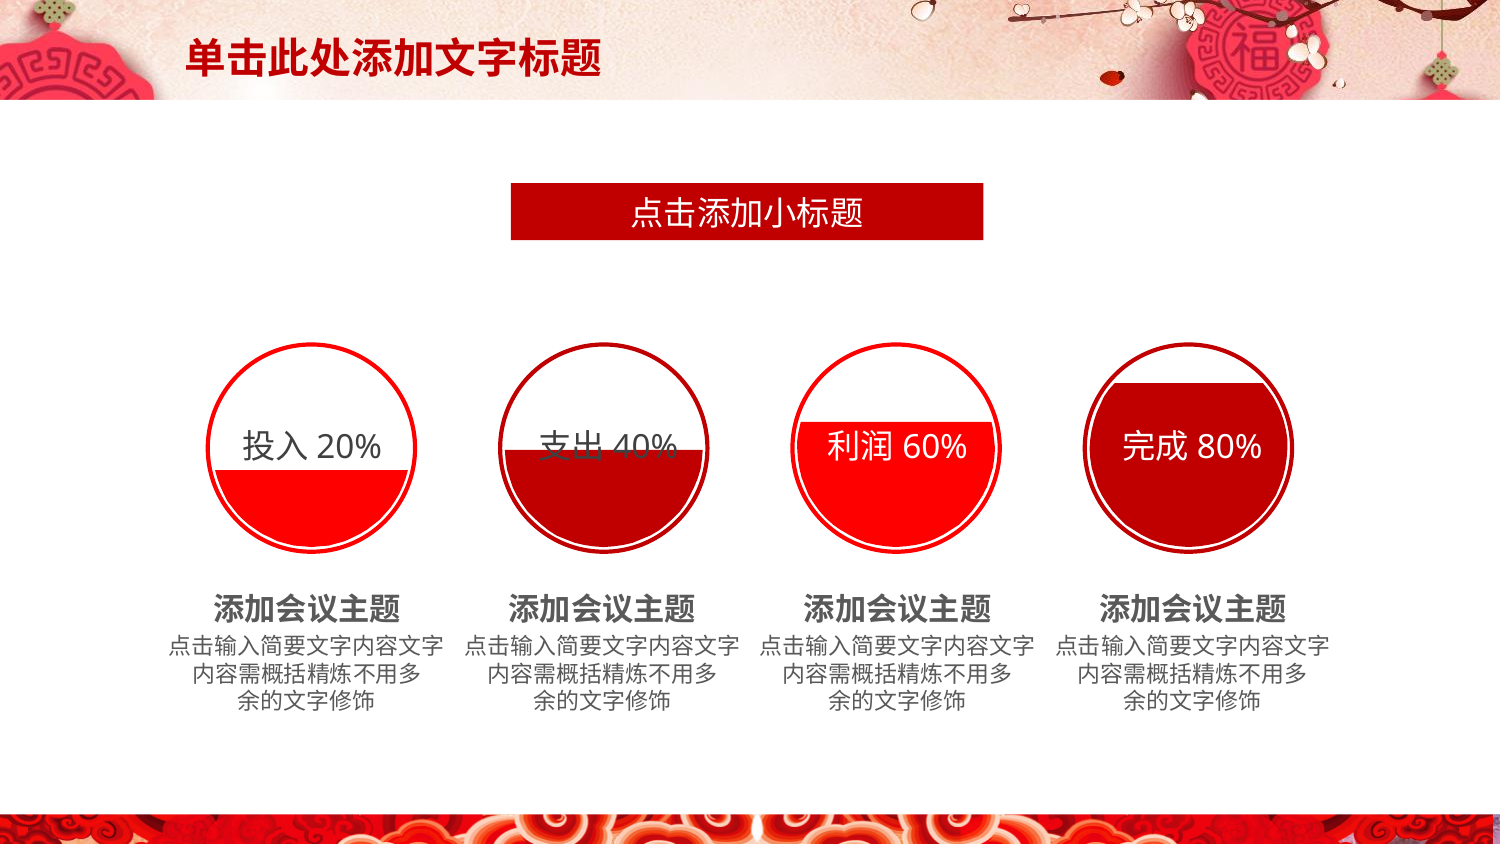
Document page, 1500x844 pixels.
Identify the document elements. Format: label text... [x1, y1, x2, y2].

text_box [1082, 342, 1295, 554]
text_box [723, 581, 1017, 694]
text_box 投入20% [227, 417, 398, 473]
text_box [498, 342, 710, 554]
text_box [1018, 581, 1368, 694]
text_box 完成80% [1107, 417, 1278, 473]
text_box [1089, 383, 1288, 548]
text_box [205, 342, 418, 554]
picture [0, 0, 1500, 99]
text_box [215, 470, 408, 548]
text_box [504, 449, 703, 548]
text_box [797, 421, 996, 548]
text_box 利润60% [813, 417, 983, 473]
text_box 点击添加小标题 [509, 181, 985, 242]
text_box 支出40% [523, 417, 694, 473]
text_box [790, 342, 1002, 554]
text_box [132, 581, 427, 694]
picture [0, 815, 1500, 844]
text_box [428, 581, 722, 694]
